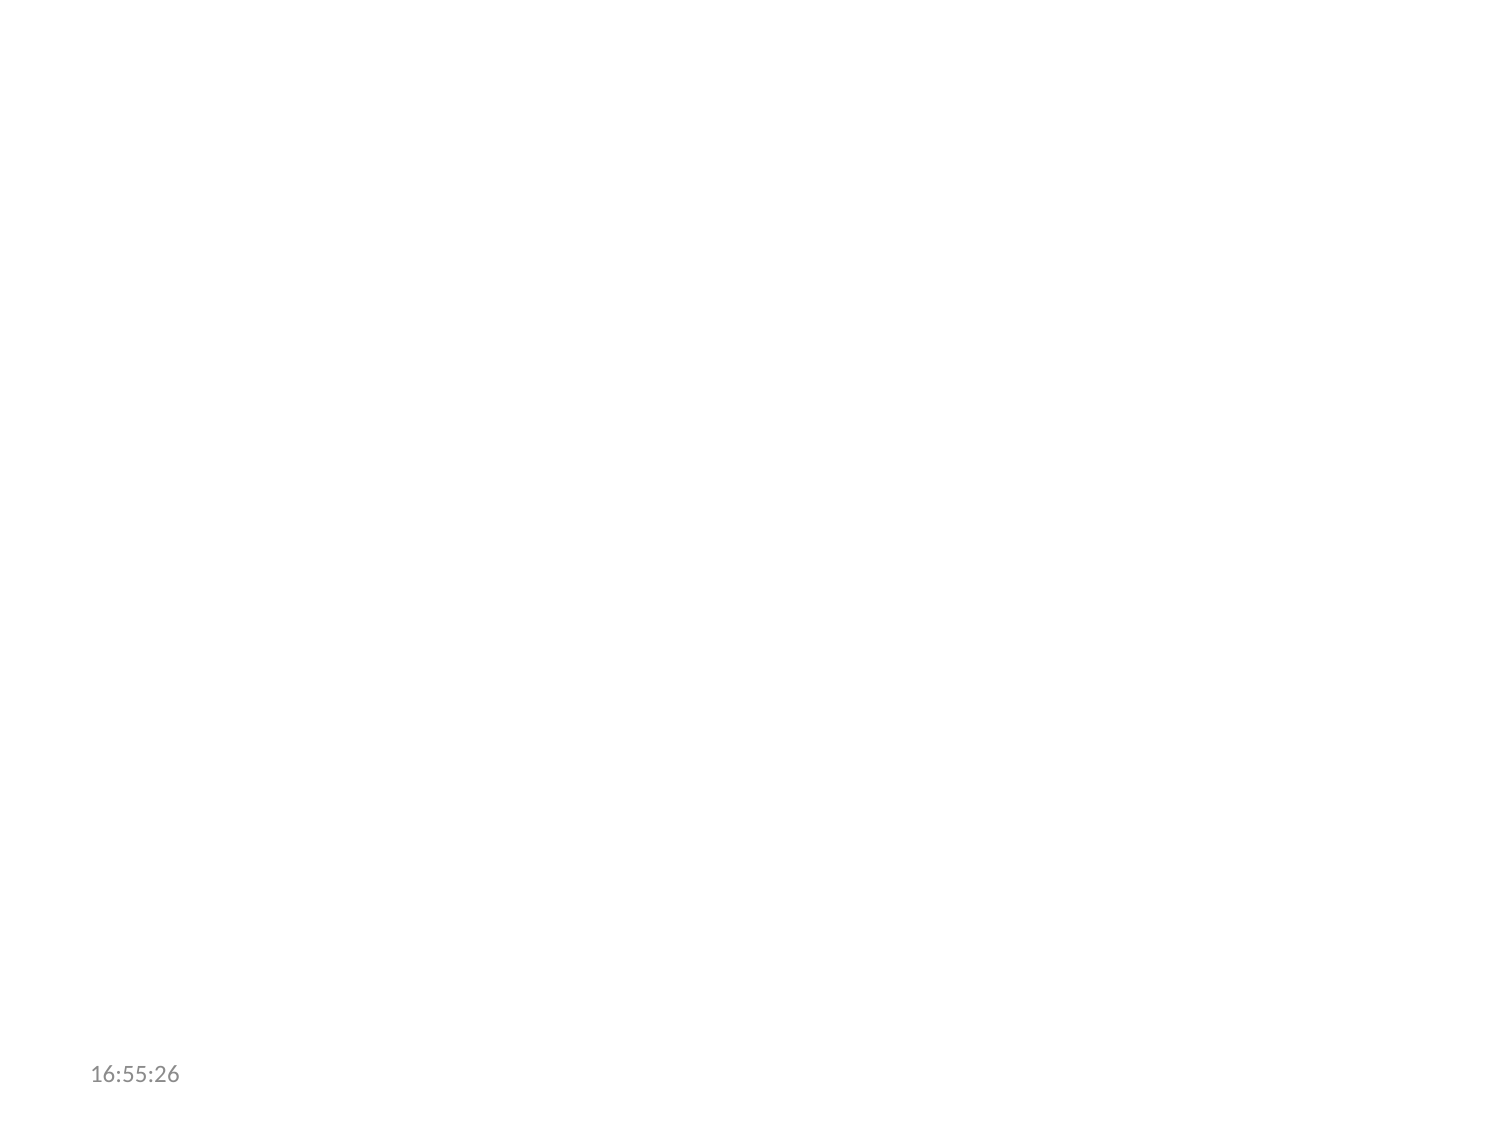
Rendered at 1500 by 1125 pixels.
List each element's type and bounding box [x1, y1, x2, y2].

slide_number [75, 1042, 425, 1103]
